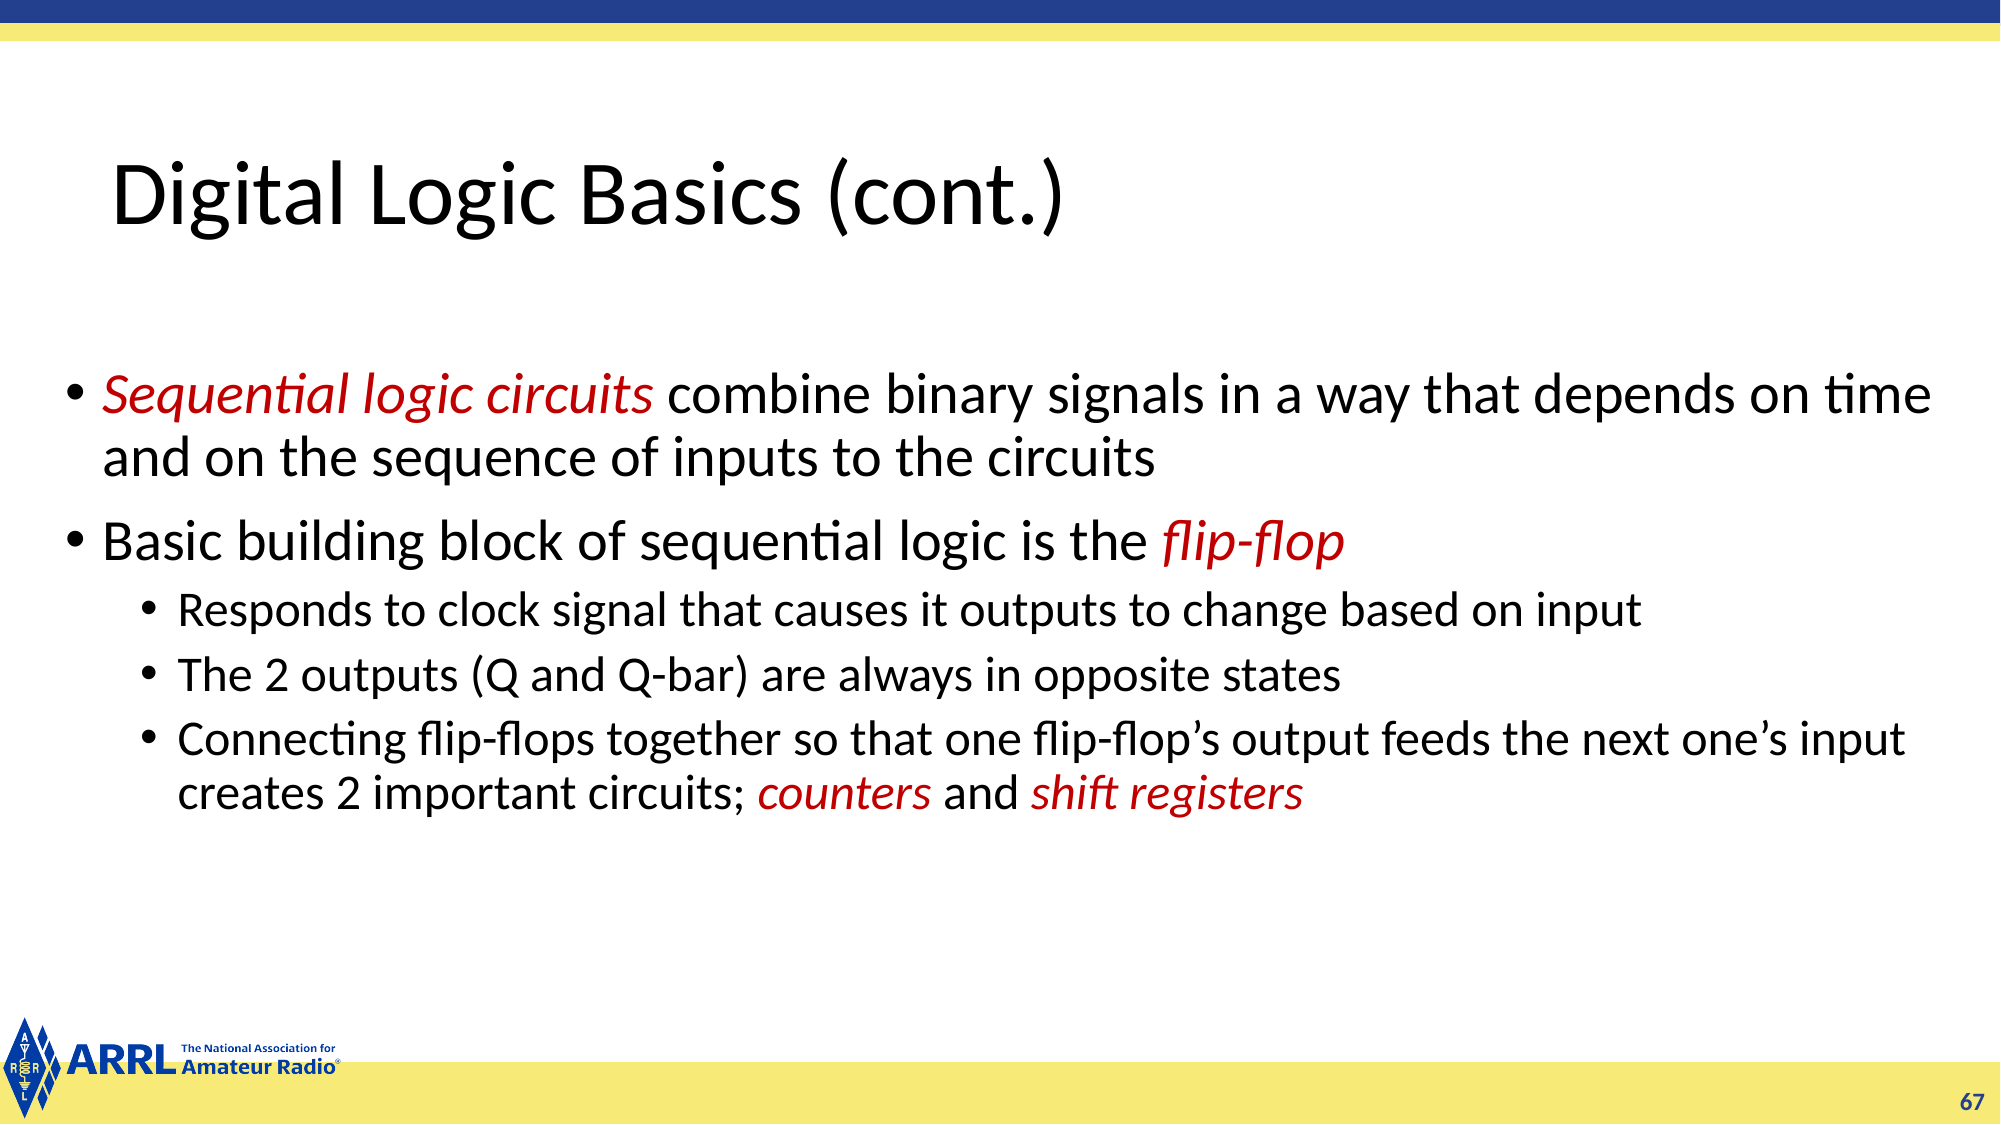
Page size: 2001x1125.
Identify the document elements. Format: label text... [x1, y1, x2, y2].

title Digital Logic Basics (cont.) [96, 138, 1897, 356]
picture [1, 1015, 342, 1121]
list Sequential logic circuits combine binary signals in a way that depends on time and on the sequence of inputs to the circuits Basic building block of sequential logic is the flip-flop Responds to clock signal that causes it outputs to change based on input The 2 outputs (Q and Q-bar) are always in opposite states Connecting flip-flops together so that one flip-flop’s output feeds the next one’s input creates 2 important circuits; counters and shift registers [50, 355, 1950, 1075]
